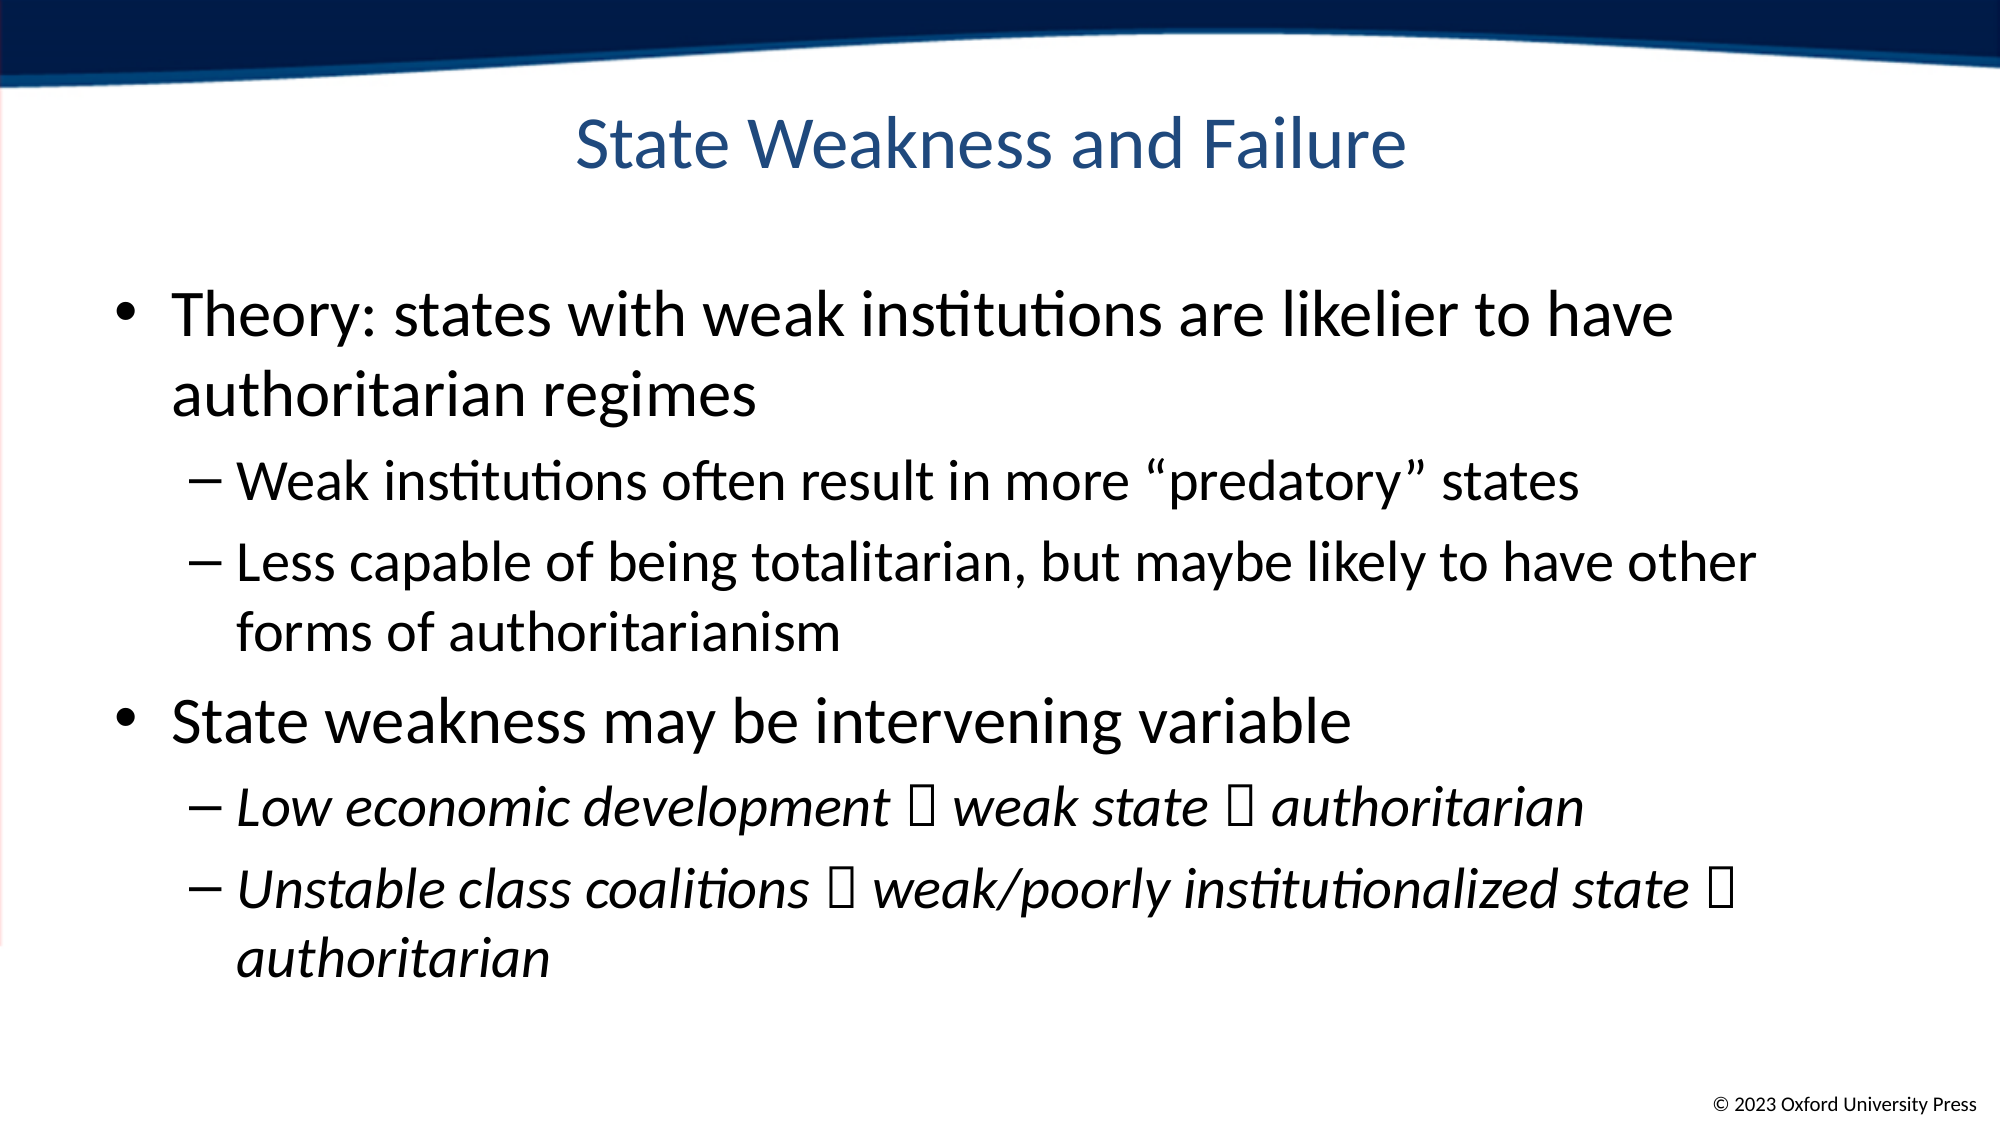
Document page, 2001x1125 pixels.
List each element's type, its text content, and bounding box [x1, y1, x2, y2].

list Theory: states with weak institutions are likelier to have authoritarian regimes Weak institutions often result in more “predatory” states Less capable of being totalitarian, but maybe likely to have other forms of authoritarianism State weakness may be intervening variable Low economic development  weak state  authoritarian Unstable class coalitions  weak/poorly institutionalized state  authoritarian [99, 262, 1900, 1005]
picture [0, 0, 2000, 1125]
title State Weakness and Failure [99, 45, 1900, 233]
